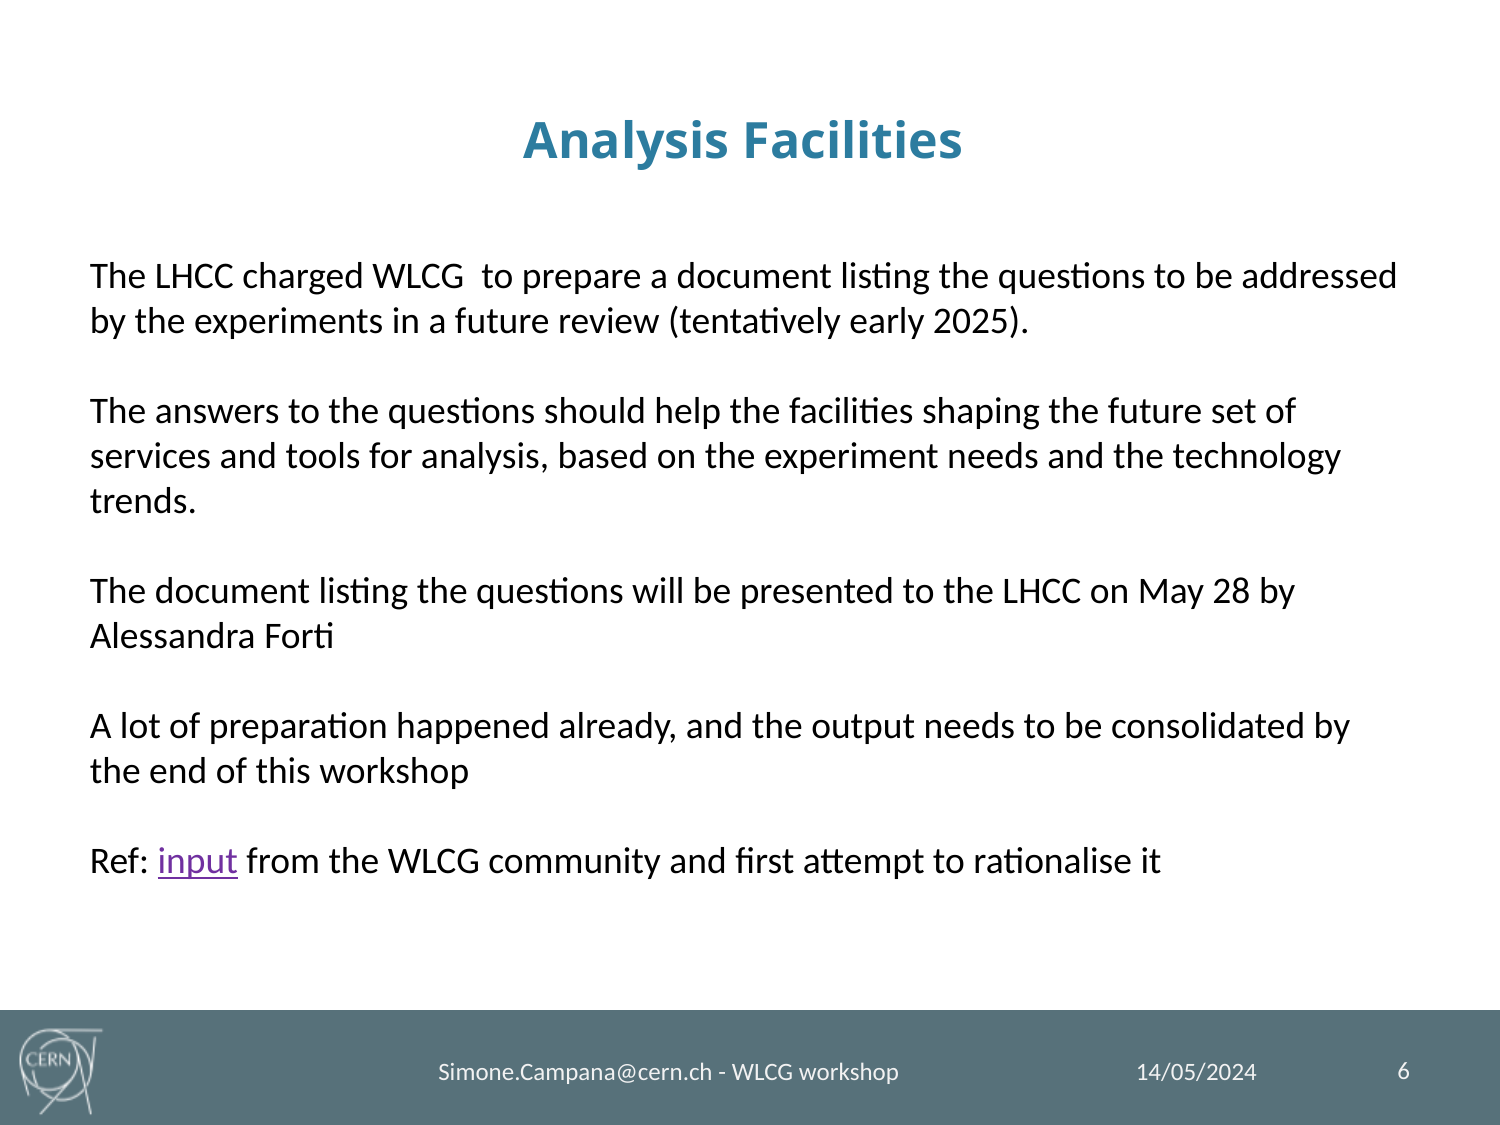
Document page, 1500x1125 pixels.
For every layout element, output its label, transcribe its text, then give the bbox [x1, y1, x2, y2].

slide_number 6 [1299, 1039, 1425, 1100]
text_box The LHCC charged WLCG to prepare a document listing the questions to be addressed by the experiments in a future review (tentatively early 2025). The answers to the questions should help the facilities shaping the future set of services and tools for analysis, based on the experiment needs and the technology trends. The document listing the questions will be presented to the LHCC on May 28 by Alessandra Forti A lot of preparation happened already, and the output needs to be consolidated by the end of this workshop Ref: input from the WLCG community and first attempt to rationalise it [74, 244, 1426, 889]
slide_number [1036, 1040, 1273, 1101]
title Analysis Facilities [75, 45, 1425, 233]
footer Simone.Campana@cern.ch - WLCG workshop [322, 1040, 1017, 1101]
